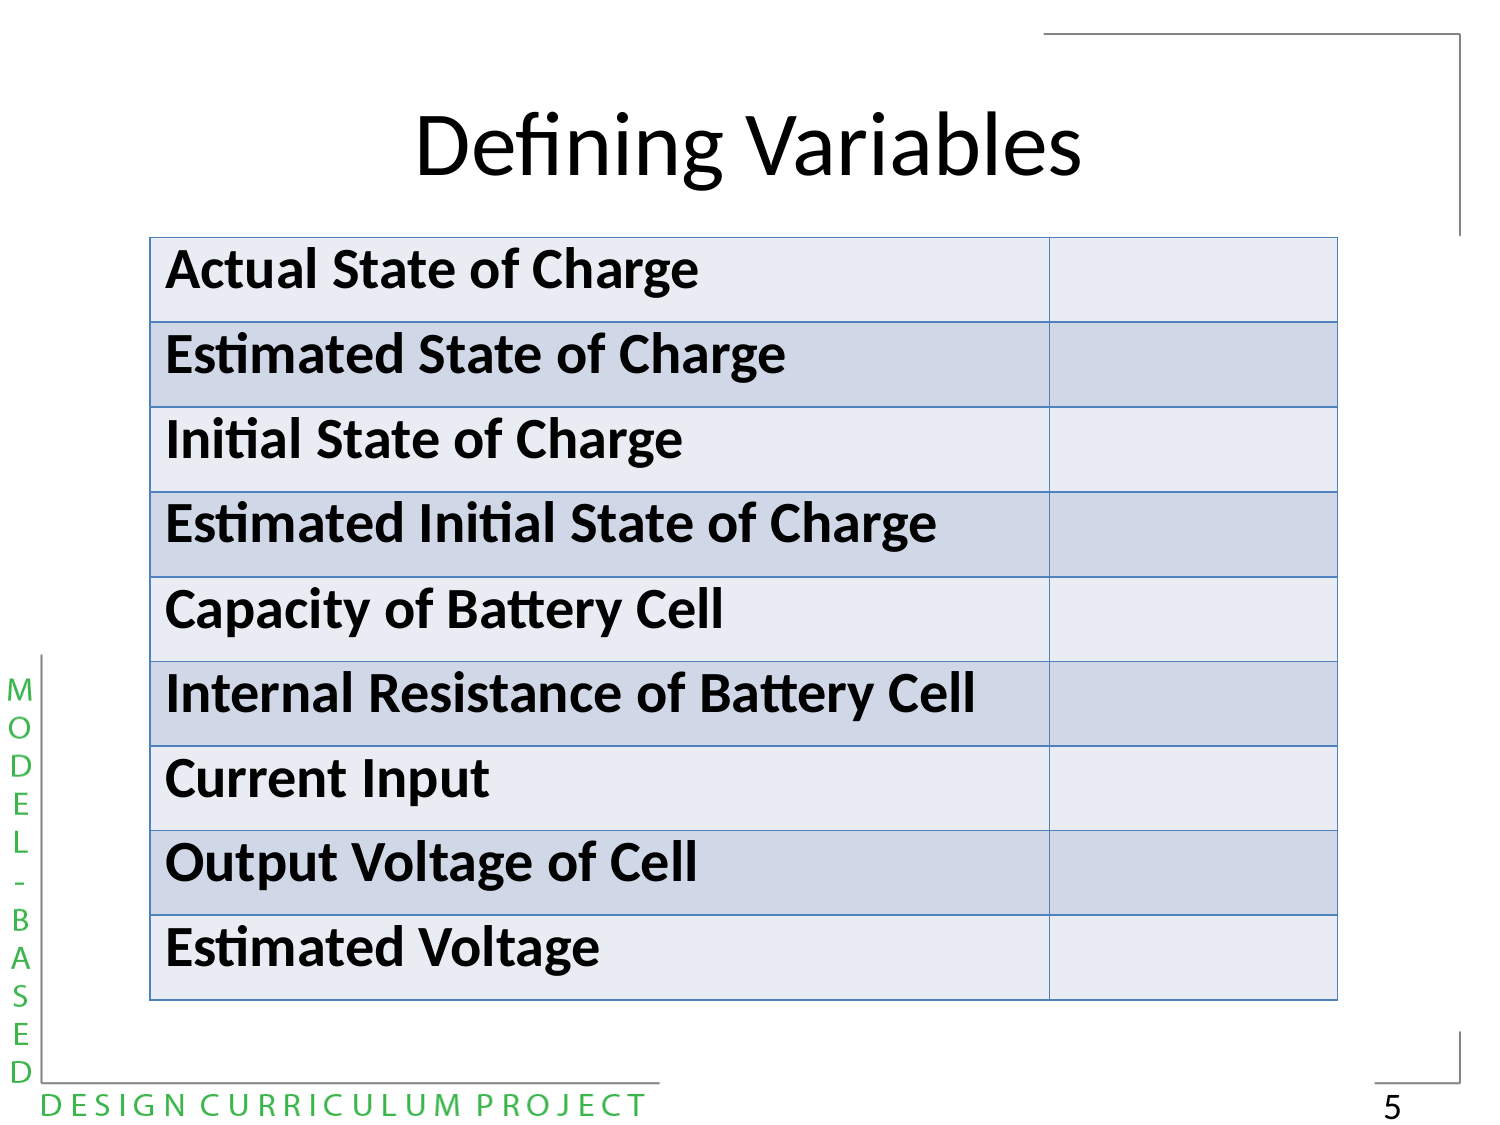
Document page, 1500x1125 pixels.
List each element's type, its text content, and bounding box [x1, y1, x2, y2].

title Defining Variables [75, 45, 1425, 233]
picture [0, 0, 1500, 1125]
